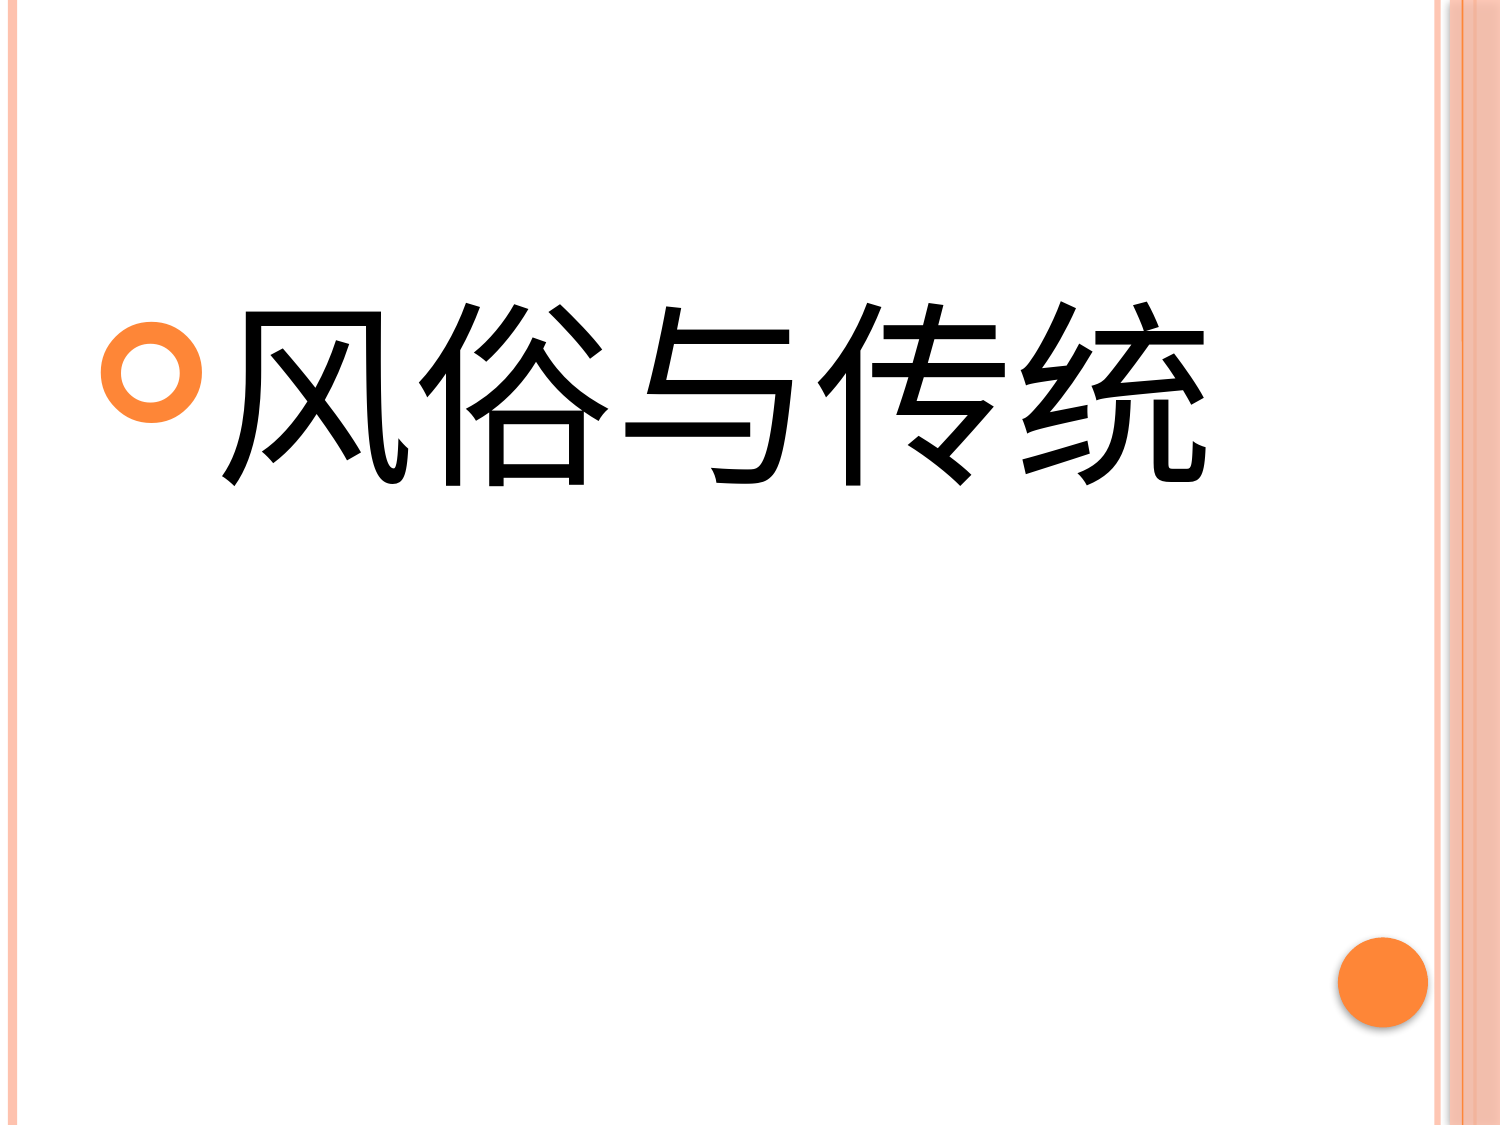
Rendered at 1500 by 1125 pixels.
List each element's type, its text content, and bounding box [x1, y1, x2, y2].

list 风俗与传统 [75, 262, 1300, 1062]
